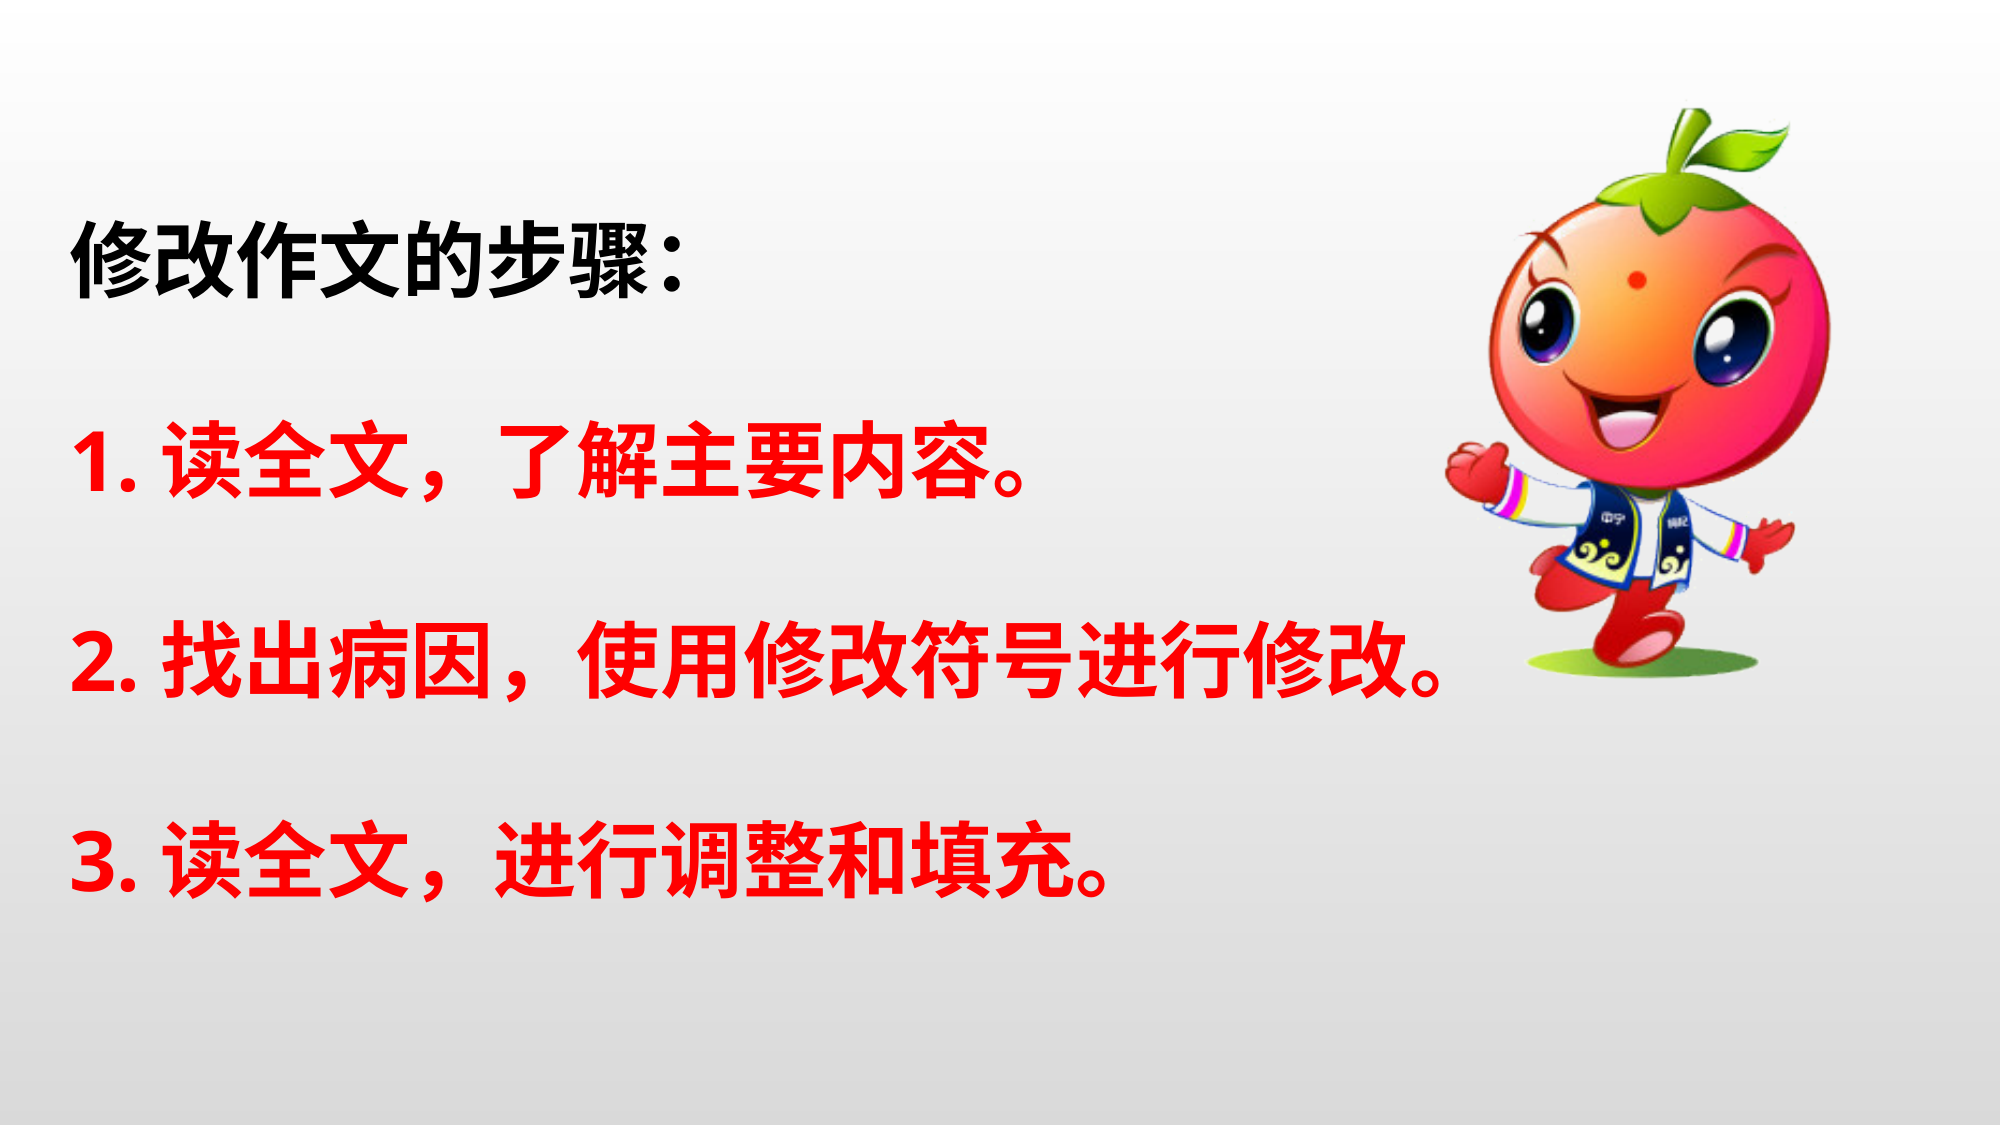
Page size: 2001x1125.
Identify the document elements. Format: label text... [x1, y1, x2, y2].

text_box 修改作文的步骤： 1.读全文，了解主要内容。 2.找出病因，使用修改符号进行修改。 3.读全文，进行调整和填充。 [54, 100, 1323, 916]
picture [1323, 14, 1967, 924]
